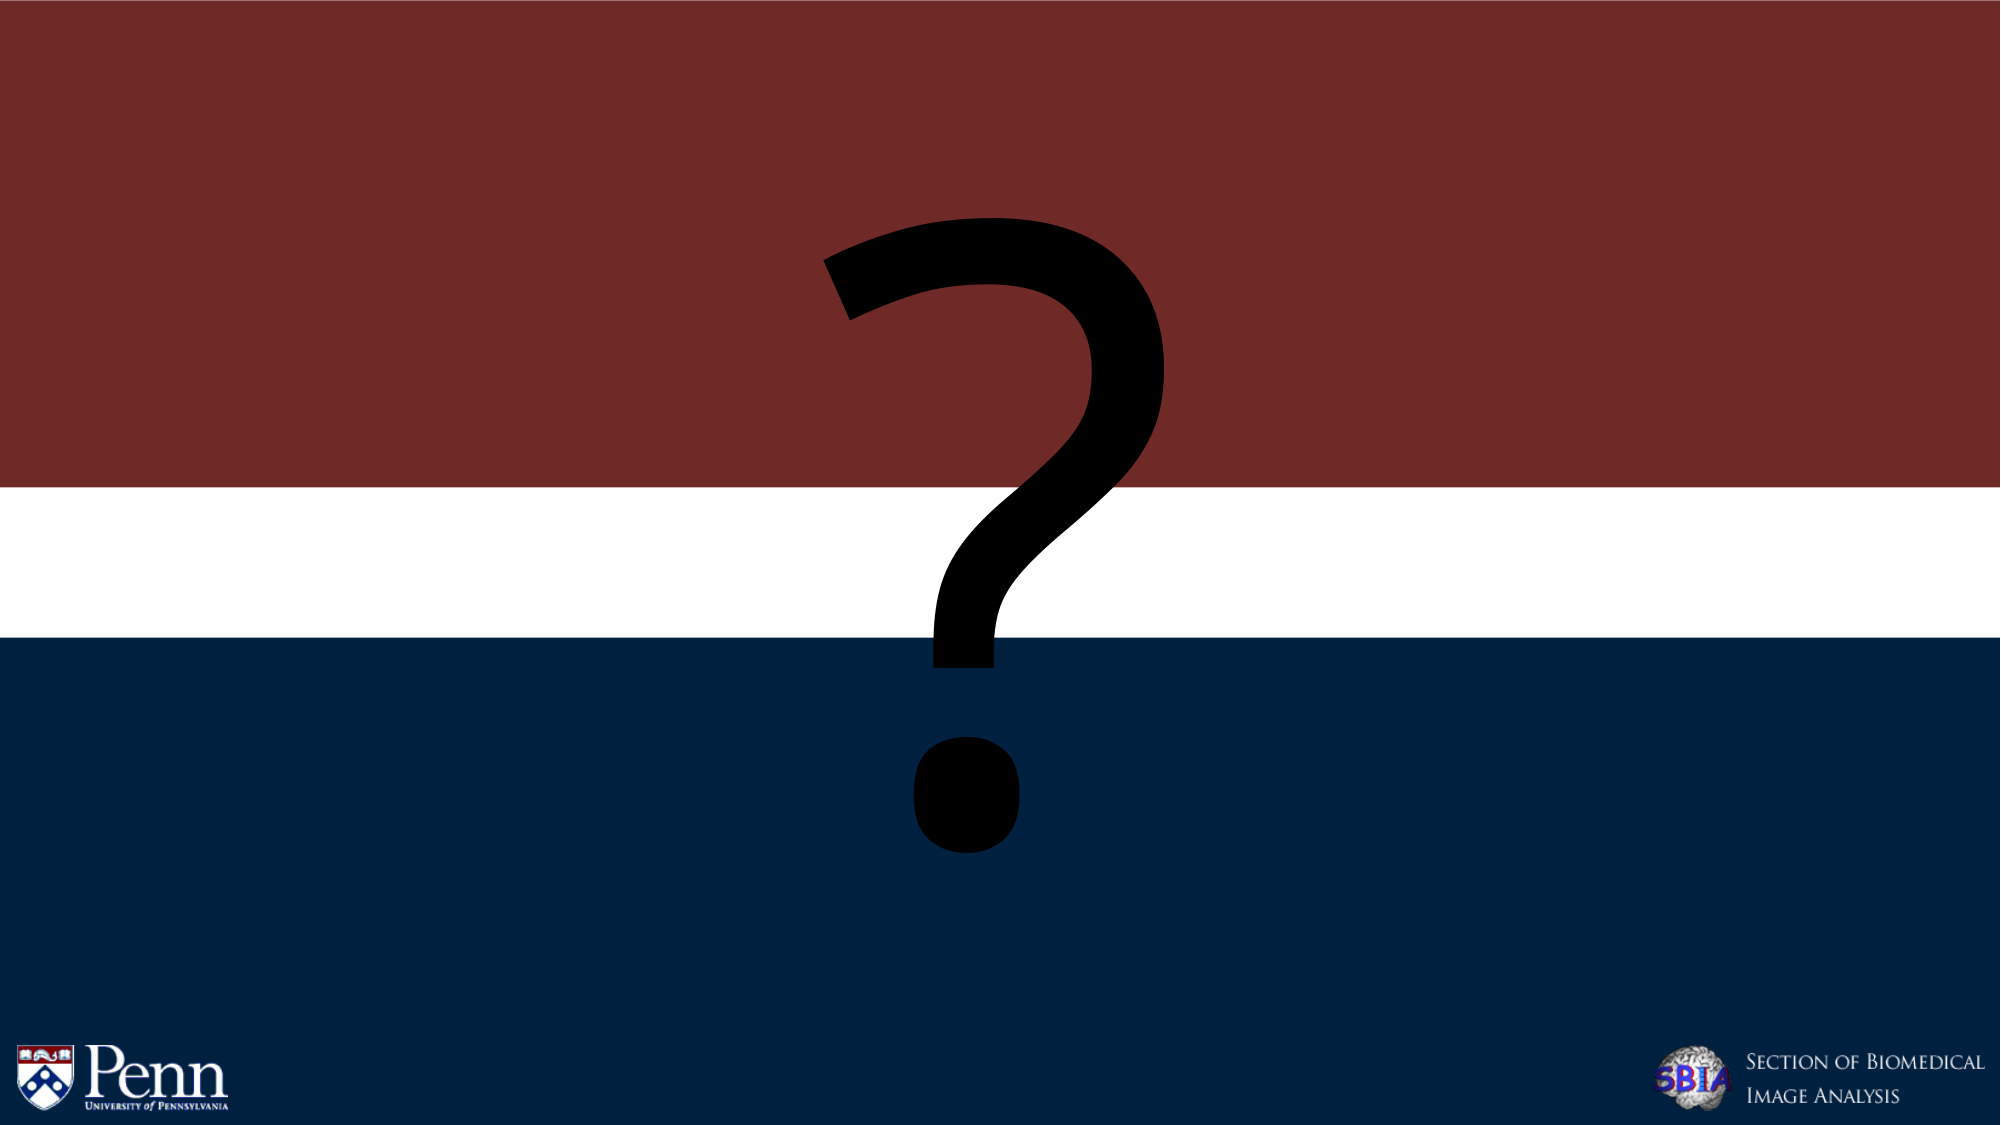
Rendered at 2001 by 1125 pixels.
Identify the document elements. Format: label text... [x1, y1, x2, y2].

picture [17, 1045, 228, 1111]
picture [1652, 1044, 1985, 1112]
title ? [249, 205, 1750, 920]
